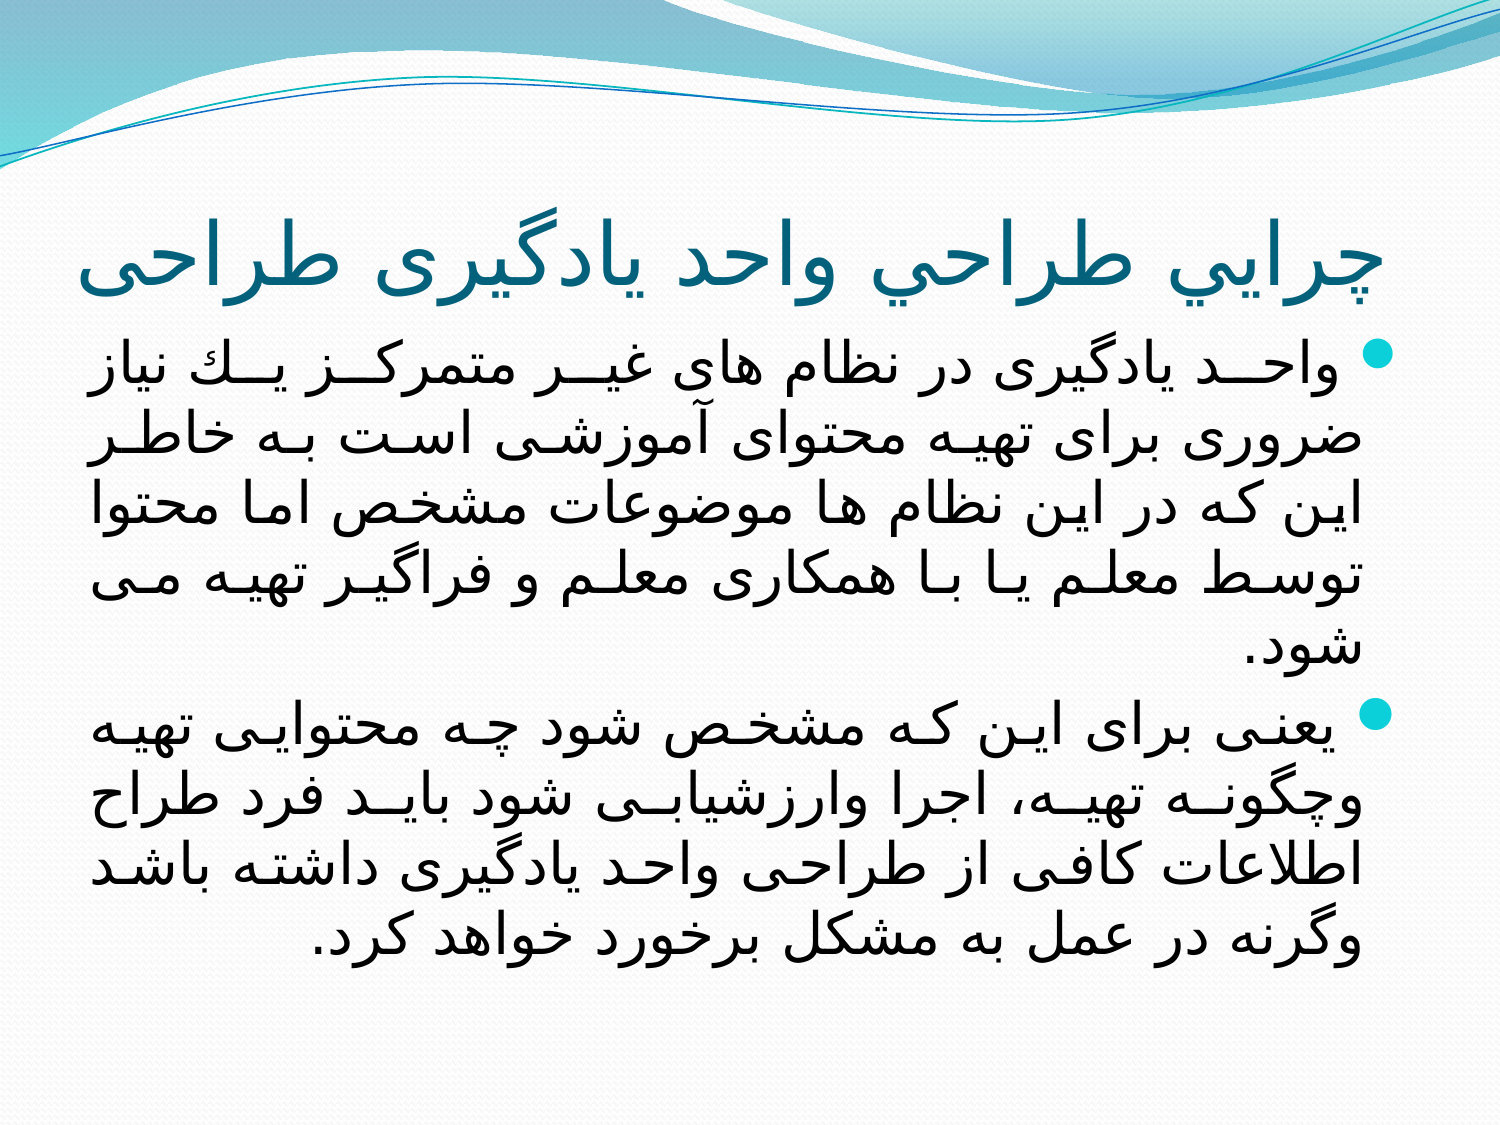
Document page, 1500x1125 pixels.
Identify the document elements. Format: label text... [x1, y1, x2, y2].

title چرایي طراحي واحد یادگیری طراحی [75, 115, 1425, 303]
list واحد یادگیری در نظام های غیر متمركز یك نیاز ضروری برای تهیه محتوای آموزشی است به خاطر این كه در این نظام ها موضوعات مشخص اما محتوا توسط معلم یا با همکاری معلم و فراگیر تهیه می شود. یعنی برای این كه مشخص شود چه محتوایی تهیه وچگونه تهیه، اجرا وارزشیابی شود باید فرد طراح اطلاعات كافی از طراحی واحد یادگیری داشته باشد وگرنه در عمل به مشکل برخورد خواهد كرد. [75, 317, 1425, 1038]
